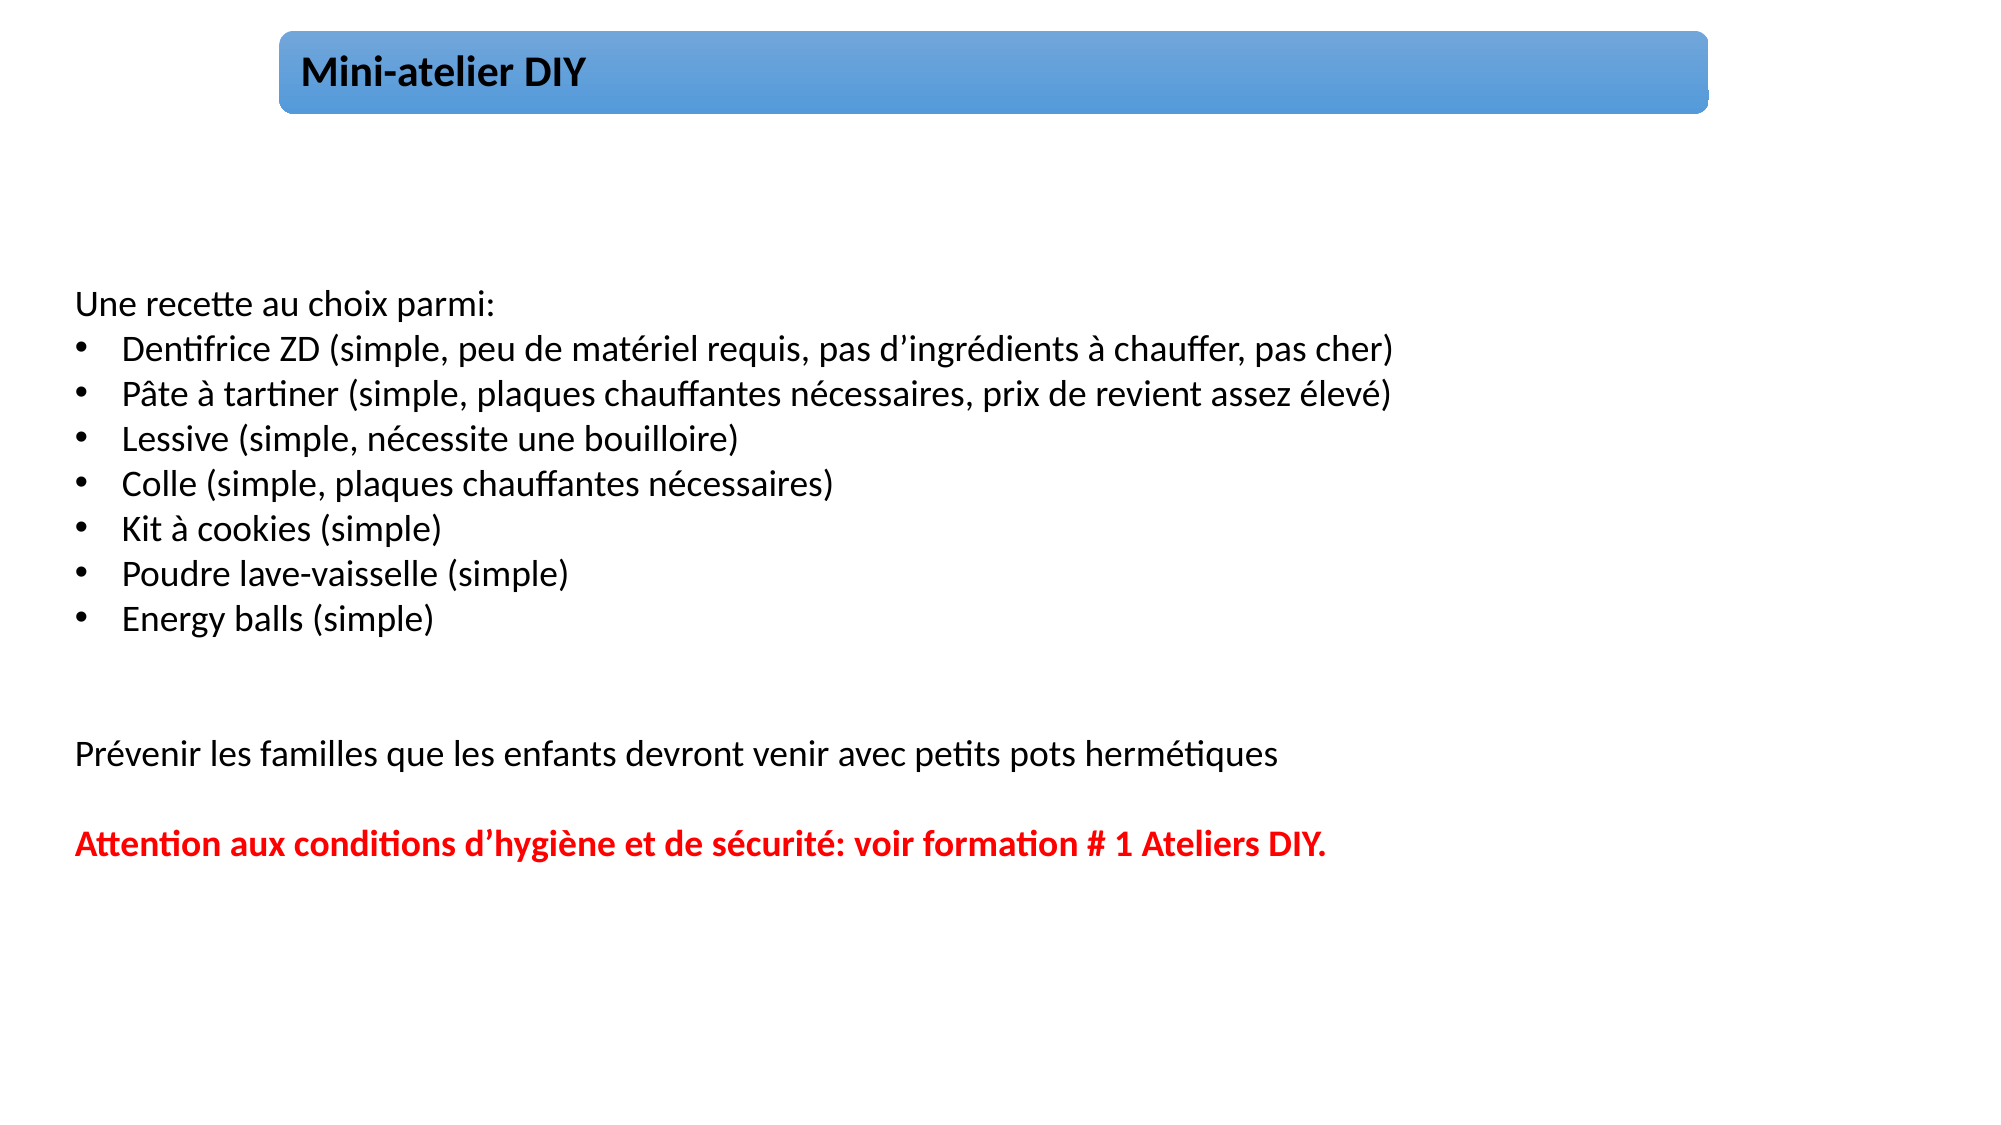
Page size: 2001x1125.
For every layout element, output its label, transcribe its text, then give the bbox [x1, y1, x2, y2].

text_box Une recette au choix parmi: Dentifrice ZD (simple, peu de matériel requis, pas d’ingrédients à chauffer, pas cher) Pâte à tartiner (simple, plaques chauffantes nécessaires, prix de revient assez élevé) Lessive (simple, nécessite une bouilloire) Colle (simple, plaques chauffantes nécessaires) Kit à cookies (simple) Poudre lave-vaisselle (simple) Energy balls (simple) Prévenir les familles que les enfants devront venir avec petits pots hermétiques Attention aux conditions d’hygiène et de sécurité: voir formation # 1 Ateliers DIY. [60, 271, 1565, 872]
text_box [279, 30, 1709, 117]
